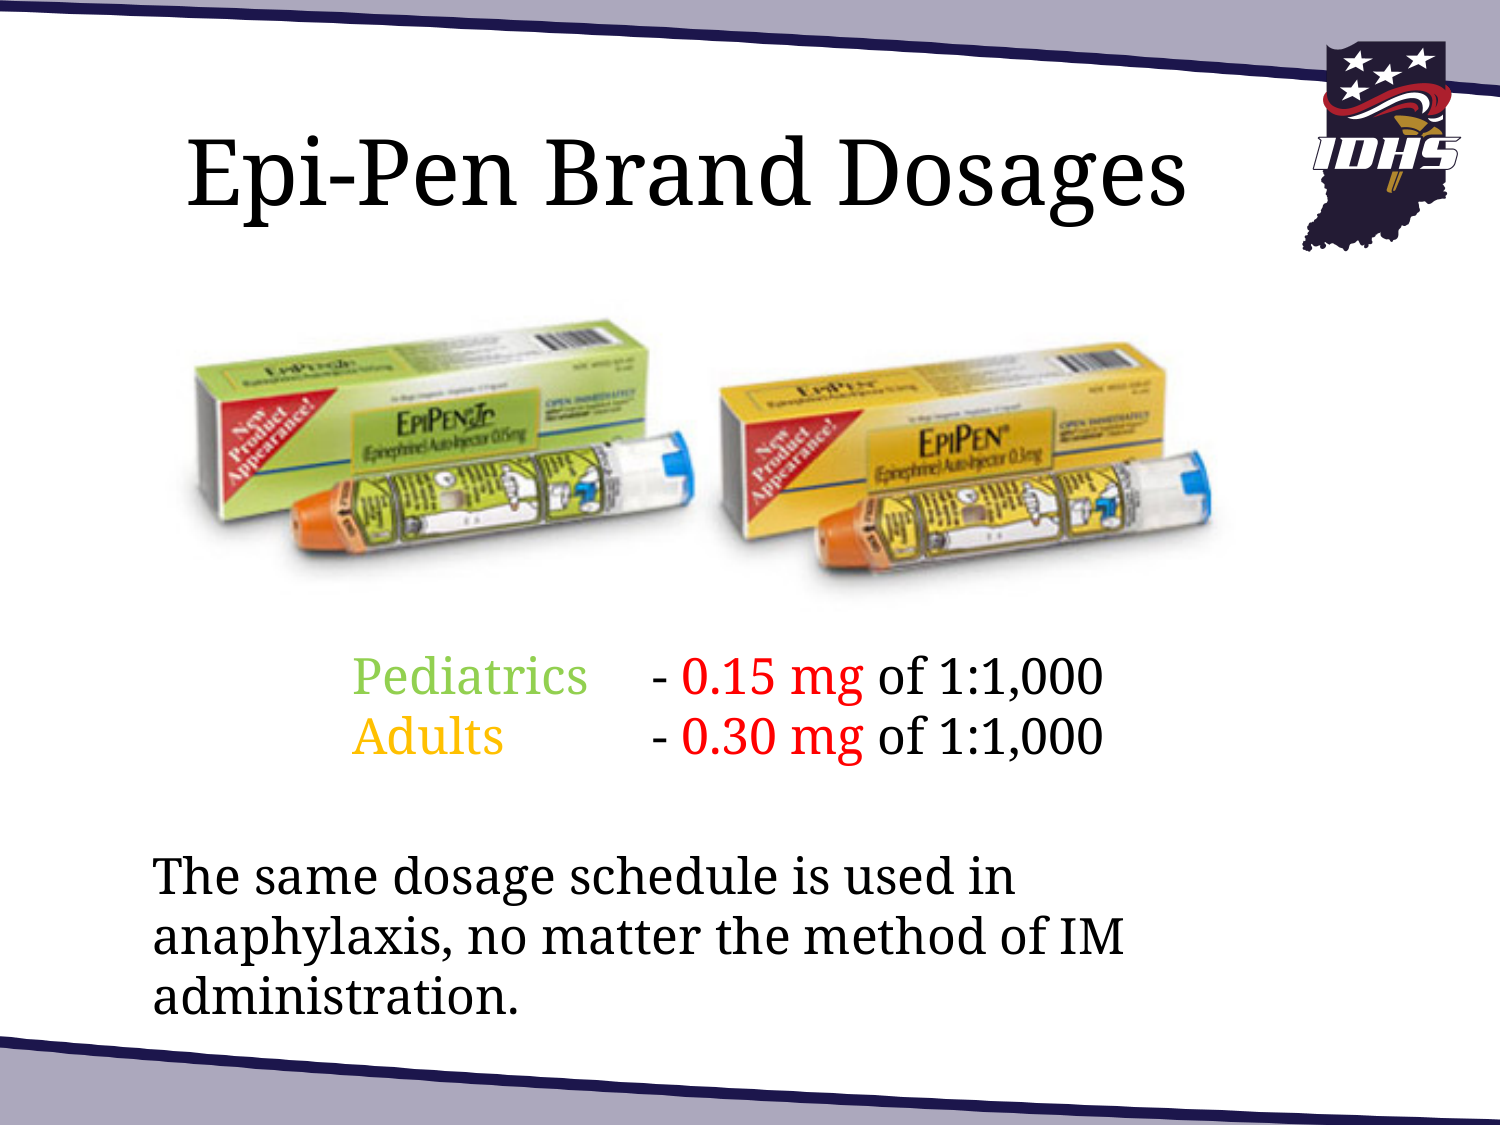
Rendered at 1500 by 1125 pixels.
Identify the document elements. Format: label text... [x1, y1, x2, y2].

text_box Pediatrics - 0.15 mg of 1:1,000 Adults - 0.30 mg of 1:1,000 [337, 637, 1120, 837]
picture [0, 0, 1500, 1125]
title Epi-Pen Brand Dosages [75, 75, 1300, 263]
text_box The same dosage schedule is used in anaphylaxis, no matter the method of IM administration. [137, 837, 1313, 1033]
